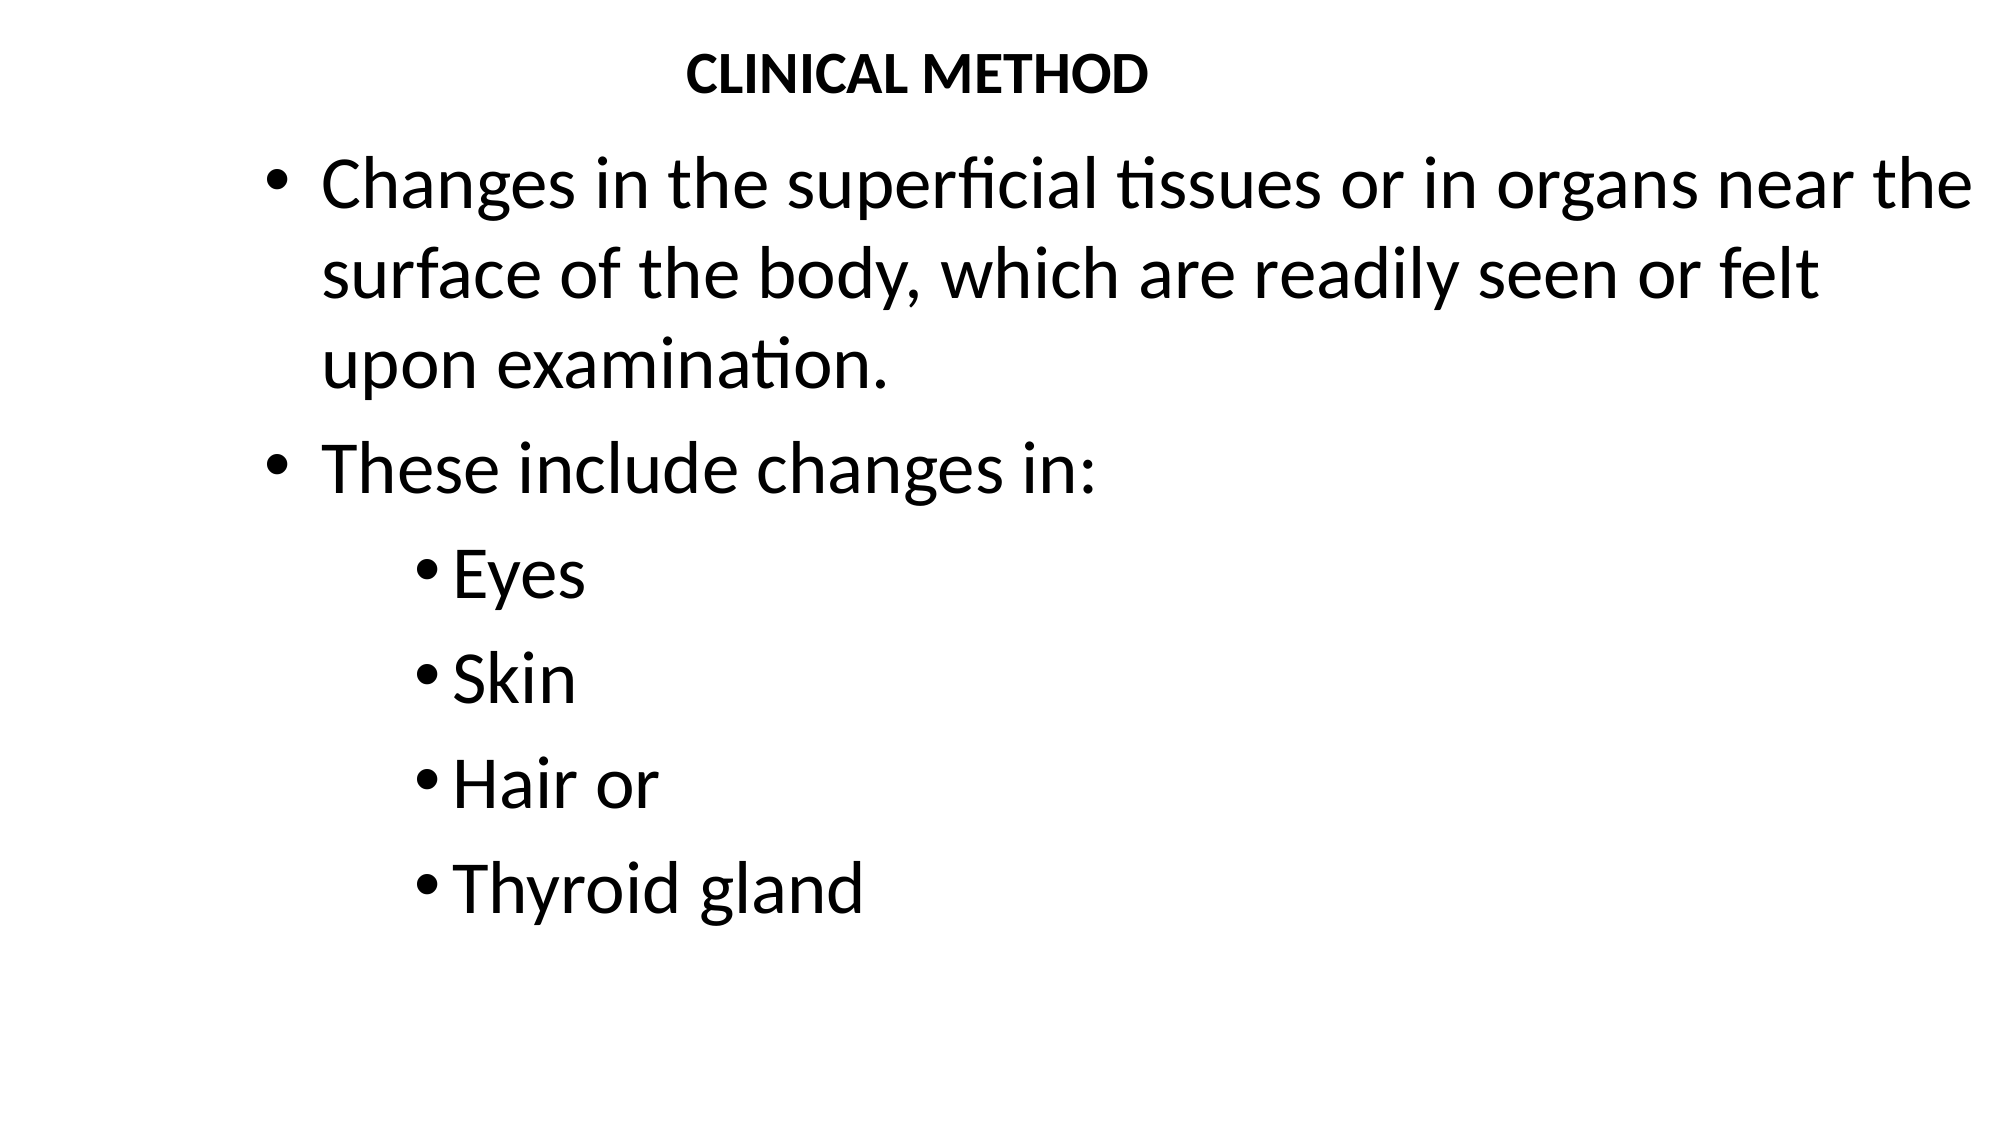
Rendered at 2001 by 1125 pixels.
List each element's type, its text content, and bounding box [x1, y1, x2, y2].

title CLINICAL METHOD [249, 25, 1600, 125]
list Changes in the superficial tissues or in organs near the surface of the body, which are readily seen or felt upon examination. These include changes in: Eyes Skin Hair or Thyroid gland [249, 125, 2000, 1108]
